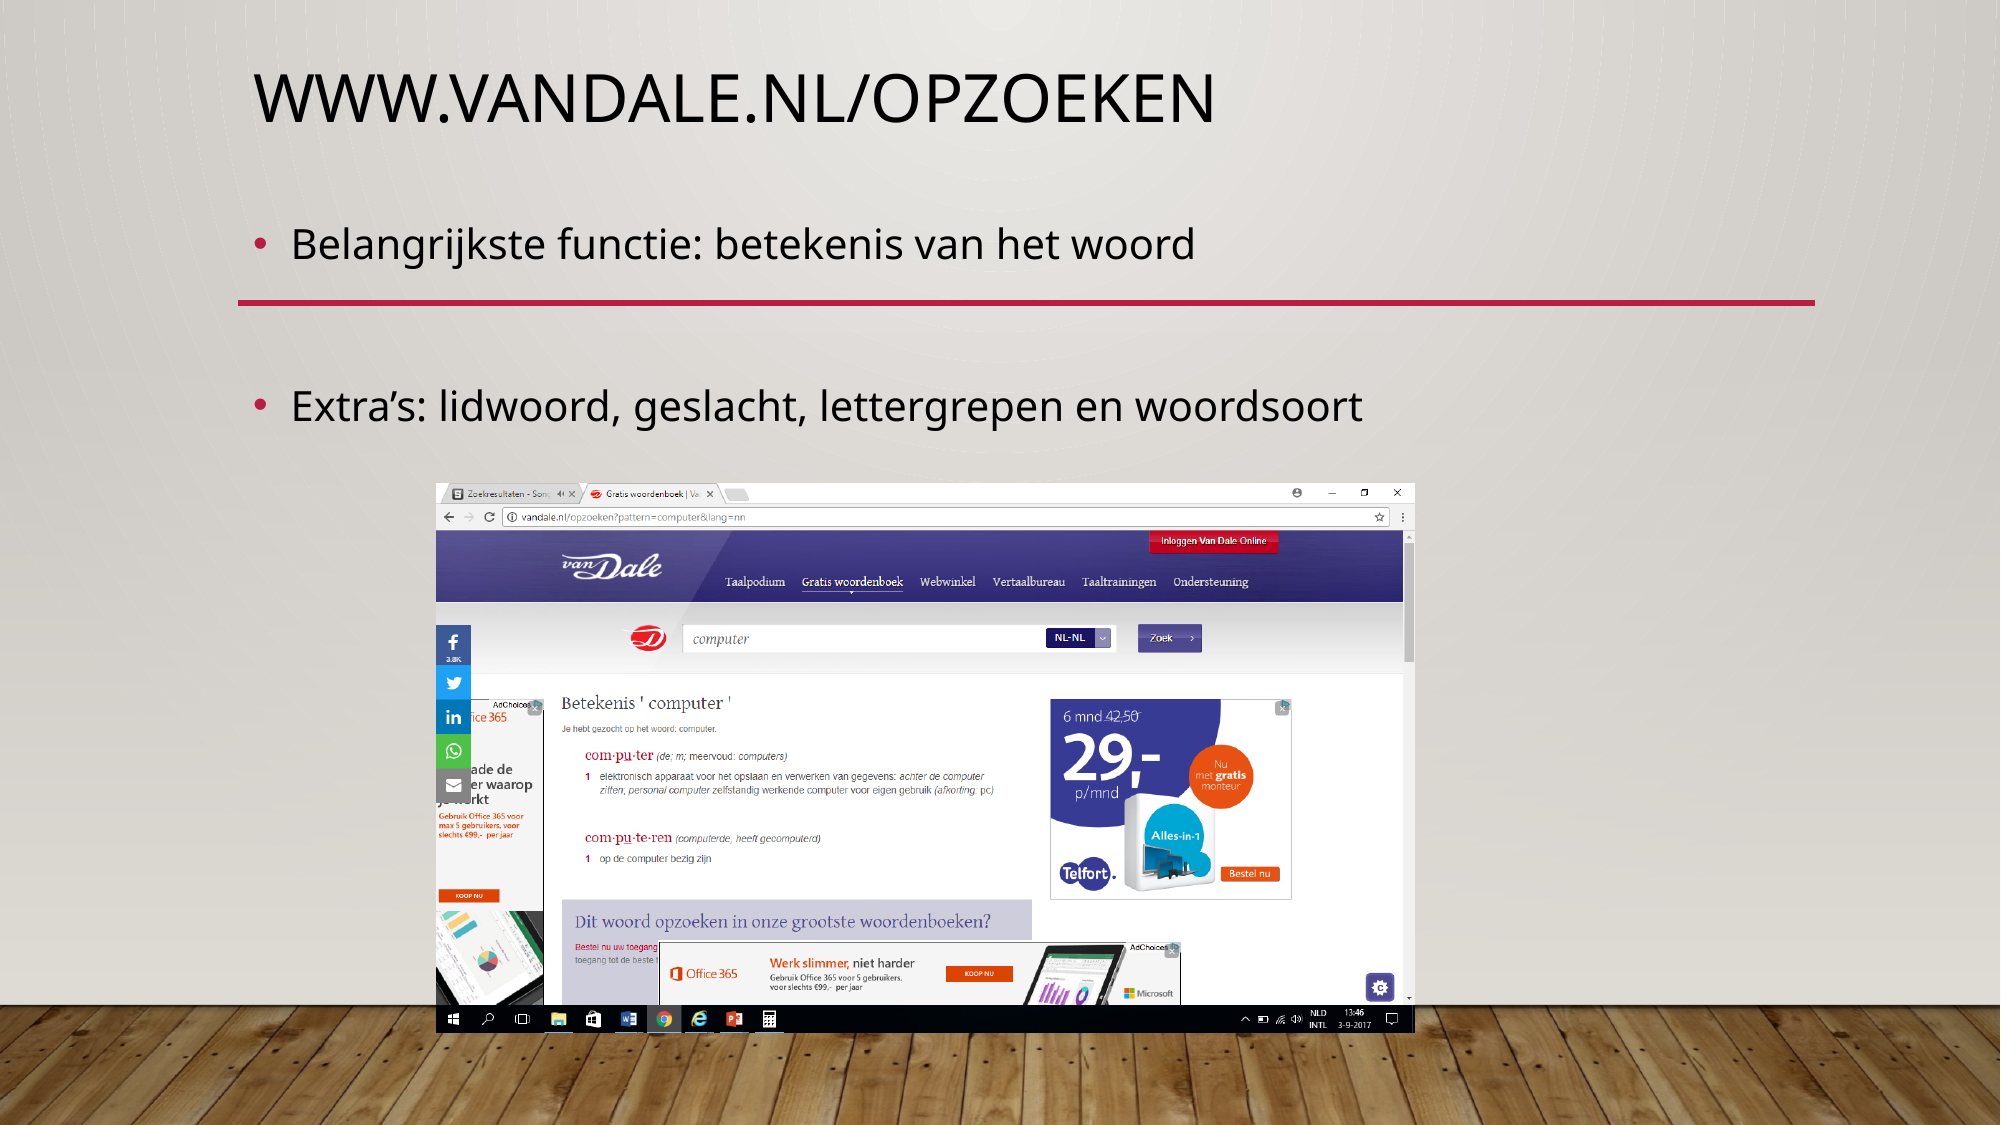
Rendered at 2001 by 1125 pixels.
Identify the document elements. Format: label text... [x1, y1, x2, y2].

title www.vandale.nl/opzoeken [238, 57, 1814, 200]
picture [0, 482, 2000, 1125]
list Belangrijkste functie: betekenis van het woord Extra’s: lidwoord, geslacht, lettergrepen en woordsoort [238, 200, 1814, 767]
